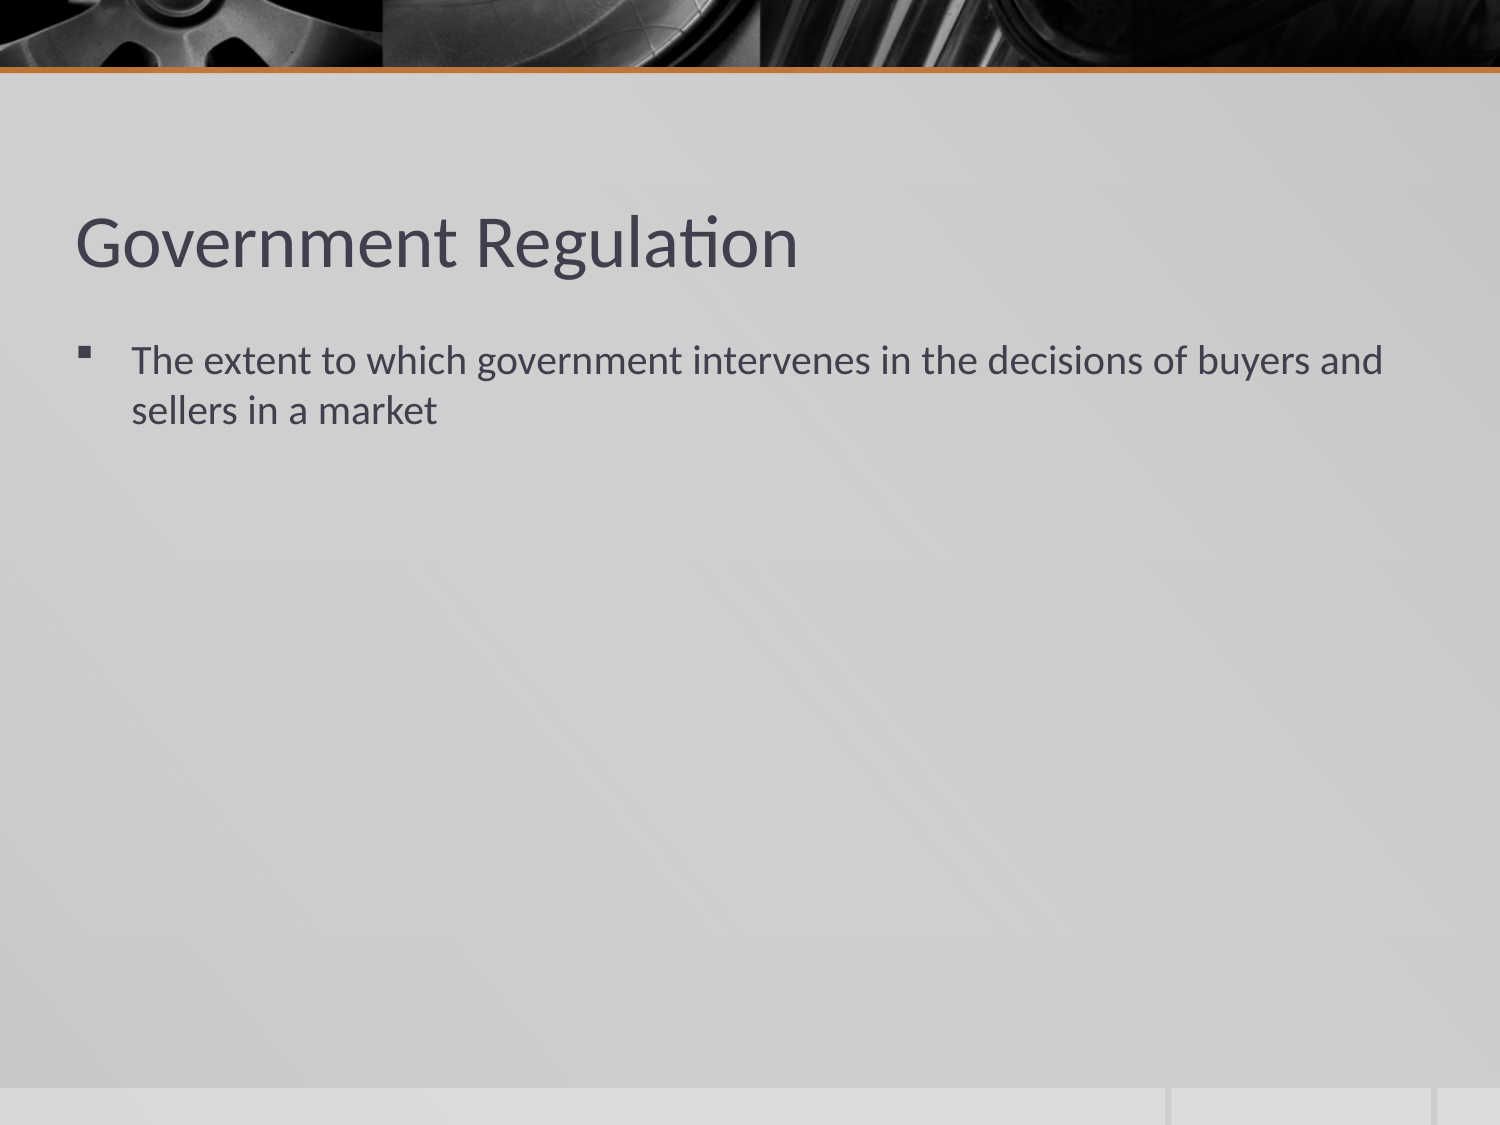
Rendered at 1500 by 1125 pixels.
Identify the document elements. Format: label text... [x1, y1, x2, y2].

title Government Regulation [75, 162, 1425, 313]
picture [0, 0, 1500, 67]
list The extent to which government intervenes in the decisions of buyers and sellers in a market [75, 324, 1425, 1005]
